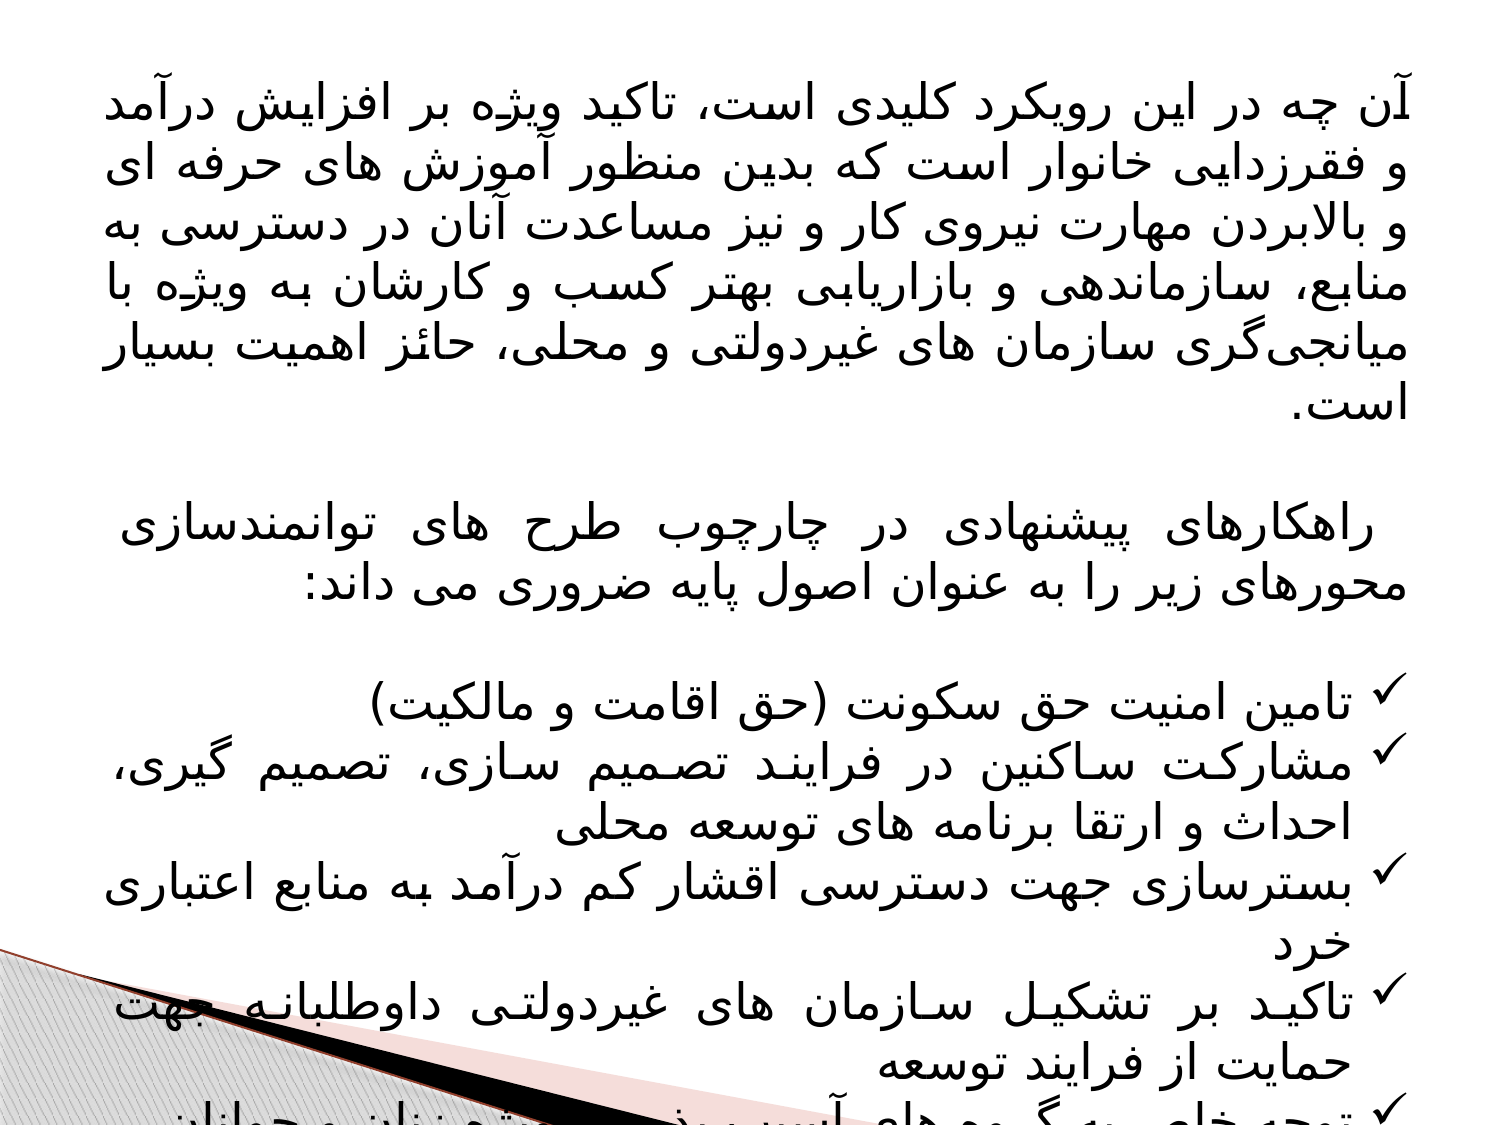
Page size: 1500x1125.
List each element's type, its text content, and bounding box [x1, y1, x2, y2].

text_box آن چه در این رویکرد کلیدی است، تاکید ویژه بر افزایش درآمد و فقرزدایی خانوار است که بدین منظور آموزش های حرفه ای و بالابردن مهارت نیروی کار و نیز مساعدت آنان در دسترسی به منابع، سازماندهی و بازاریابی بهتر کسب و کارشان به ویژه با میانجی‌گری سازمان های غیردولتی و محلی، حائز اهمیت بسیار است. راهکارهای پیشنهادی در چارچوب طرح های توانمندسازی محورهای زیر را به عنوان اصول پایه ضروری می داند: تامین امنیت حق سکونت (حق اقامت و مالکیت) مشارکت ساکنین در فرایند تصمیم سازی، تصمیم گیری، احداث و ارتقا برنامه های توسعه محلی بسترسازی جهت دسترسی اقشار کم درآمد به منابع اعتباری خرد تاکید بر تشکیل سازمان های غیردولتی داوطلبانه جهت حمایت از فرایند توسعه توجه خاص به گروه های آسیب پذیر به ویژه زنان و جوانان بازنگری در طرح های توسعه شهری با توجه به اقشار کم درآمد تاکید بر آموزش های حرفه ای، کاریابی و تقویت نظام اشتغال [87, 62, 1425, 1125]
